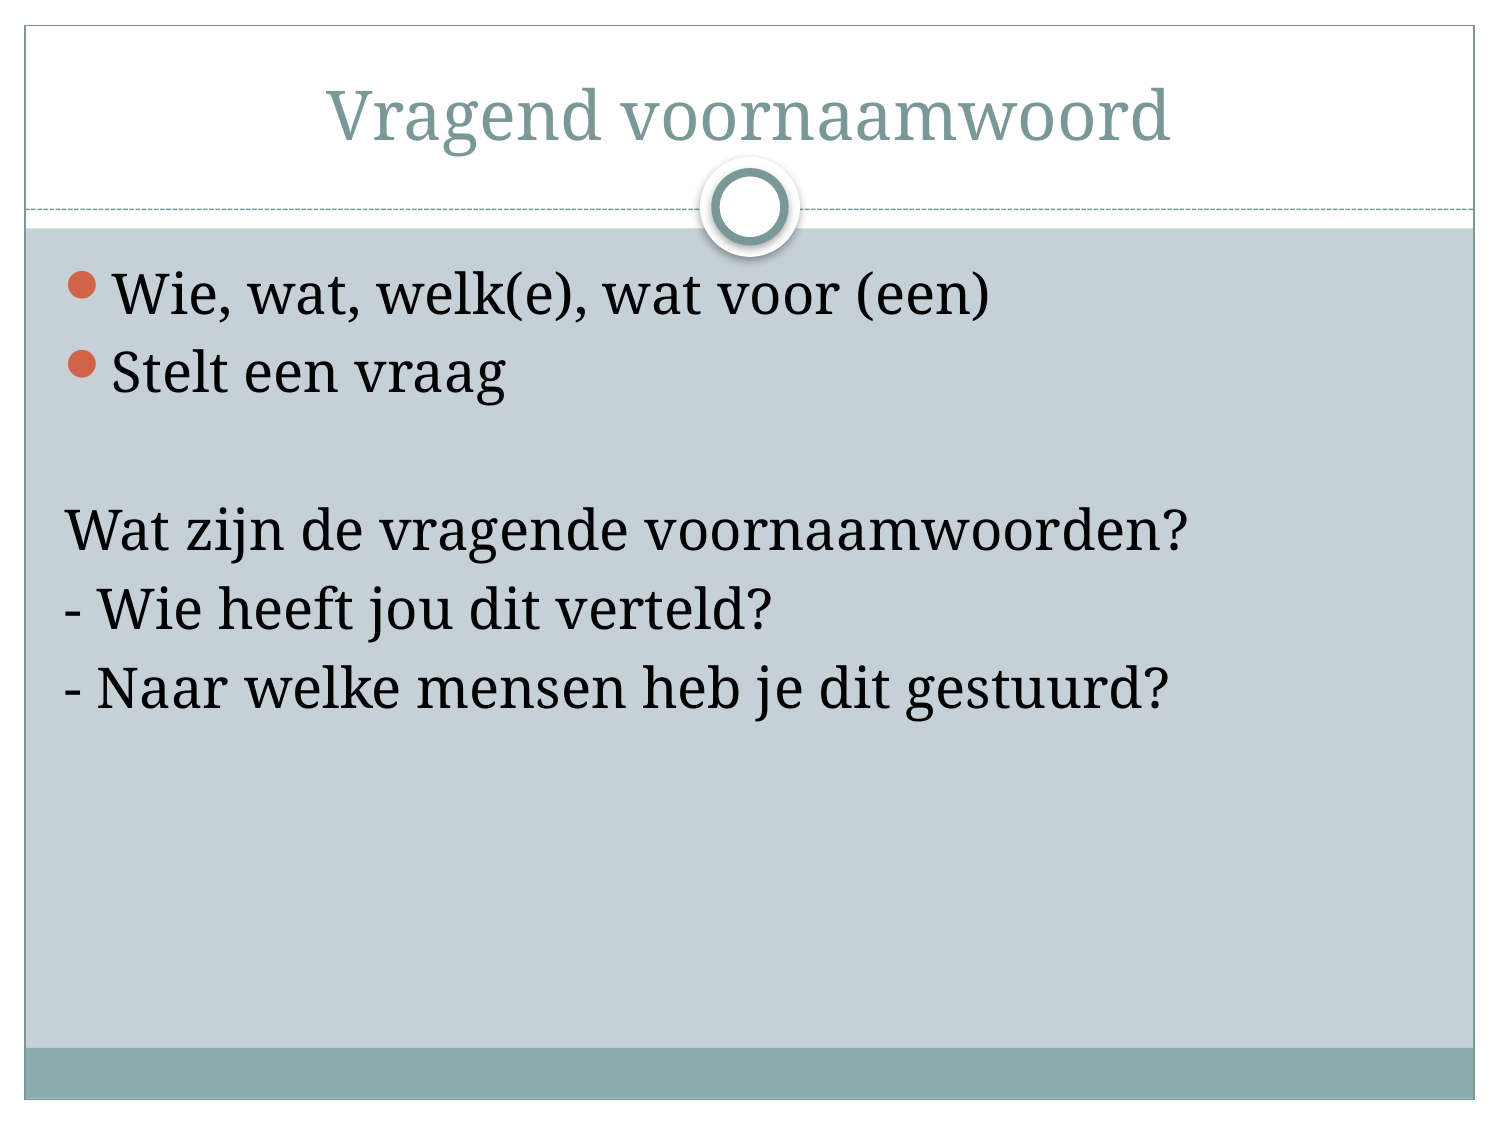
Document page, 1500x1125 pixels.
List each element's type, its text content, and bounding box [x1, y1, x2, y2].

title Vragend voornaamwoord [49, 37, 1450, 162]
list Wie, wat, welk(e), wat voor (een) Stelt een vraag Wat zijn de vragende voornaamwoorden? - Wie heeft jou dit verteld? - Naar welke mensen heb je dit gestuurd? [49, 250, 1445, 1001]
